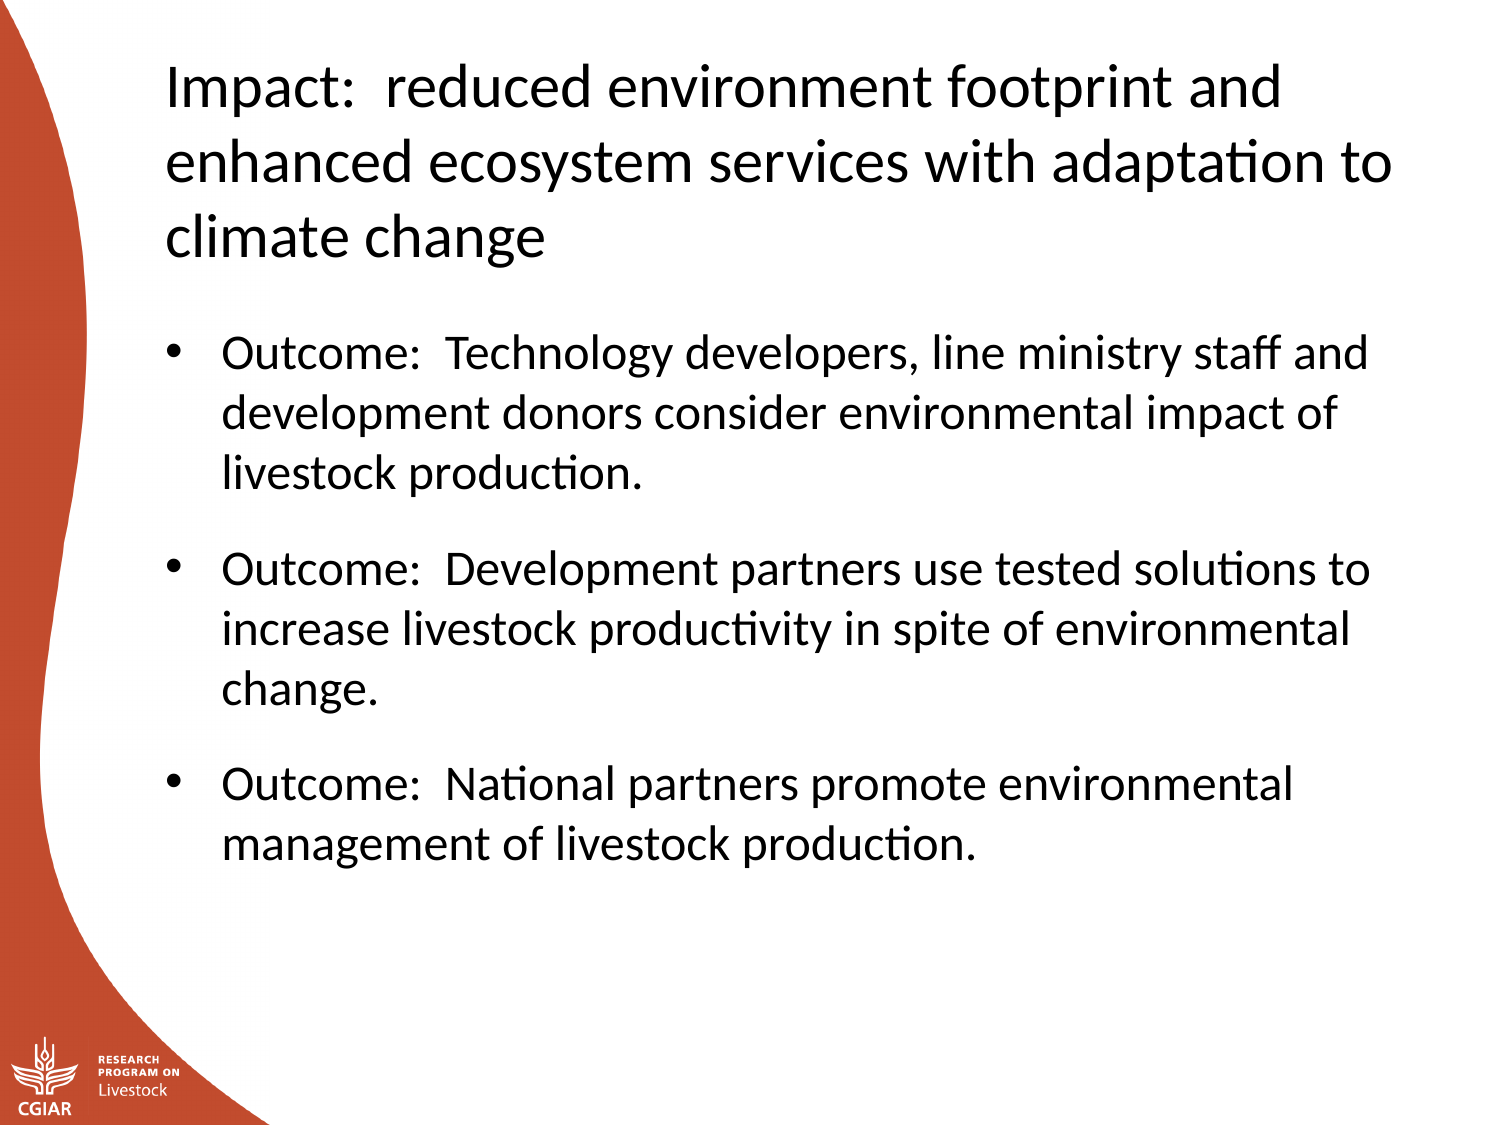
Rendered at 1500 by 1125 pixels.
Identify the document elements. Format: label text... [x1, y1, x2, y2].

picture [0, 0, 270, 1125]
list Impact: reduced environment footprint and enhanced ecosystem services with adaptation to climate change [150, 37, 1450, 263]
list Outcome: Technology developers, line ministry staff and development donors consider environmental impact of livestock production. Outcome: Development partners use tested solutions to increase livestock productivity in spite of environmental change. Outcome: National partners promote environmental management of livestock production. [150, 312, 1450, 950]
